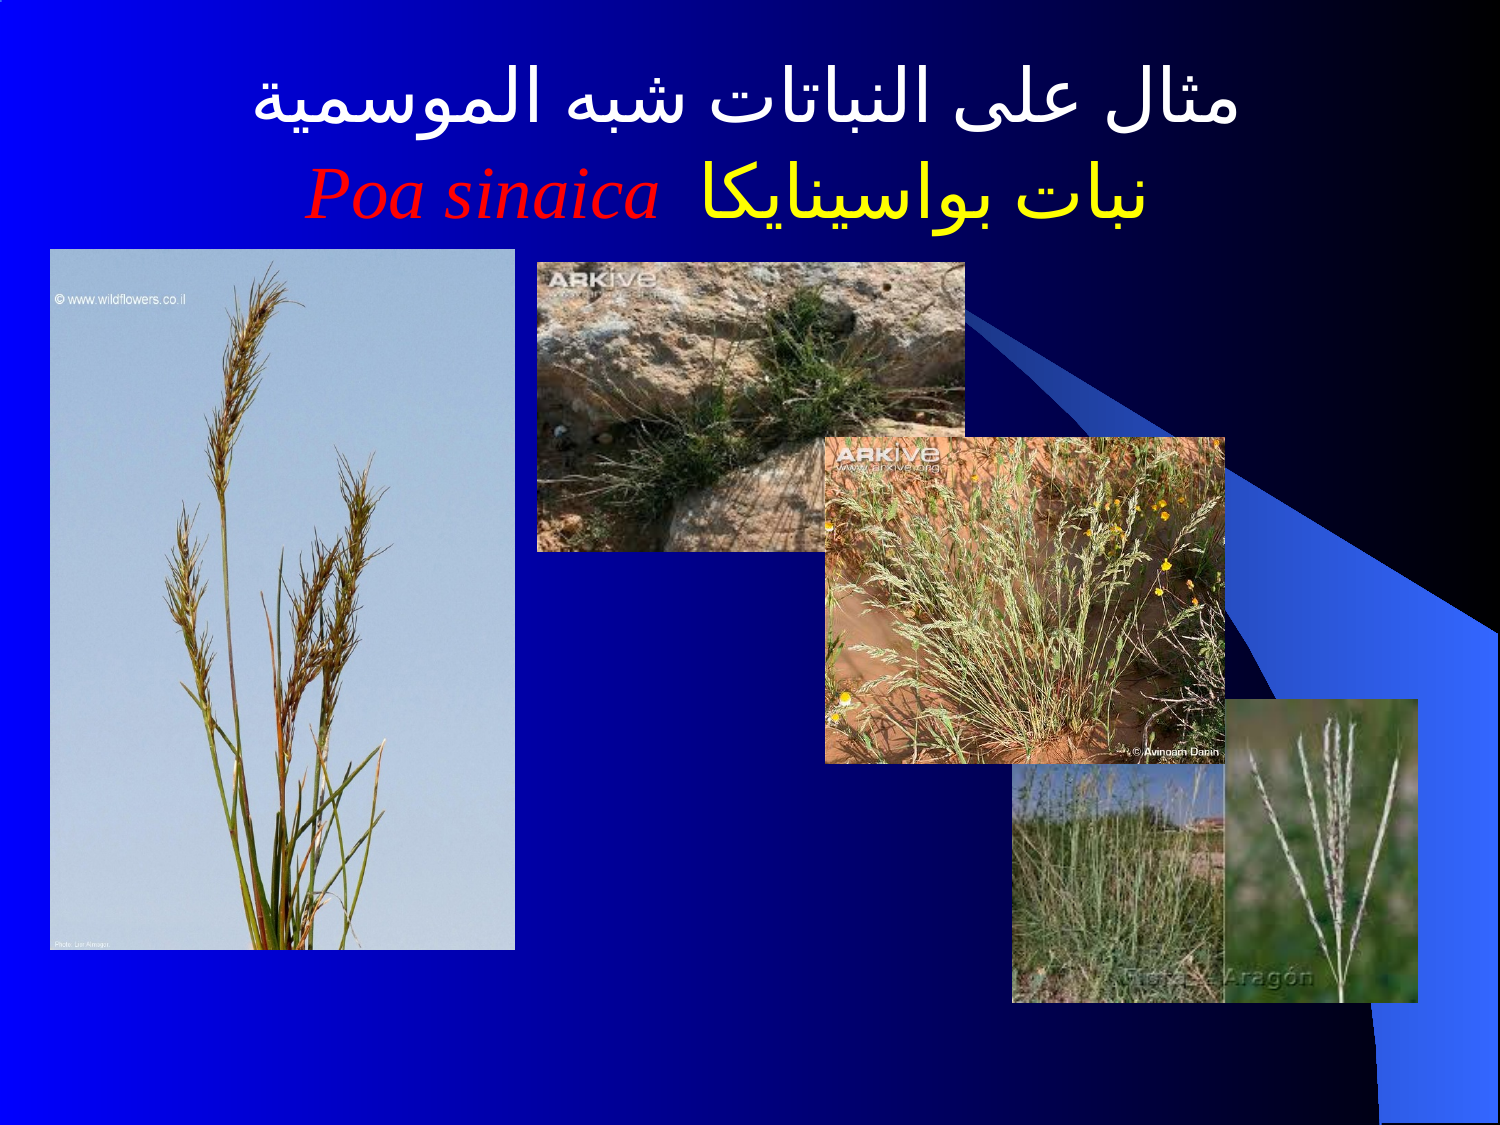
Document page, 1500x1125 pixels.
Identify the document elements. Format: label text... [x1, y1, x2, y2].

picture [49, 249, 515, 951]
list مثال على النباتات شبه الموسمية نبات بواسينايكا Poa sinaica [37, 49, 1438, 251]
picture [537, 262, 1418, 1004]
